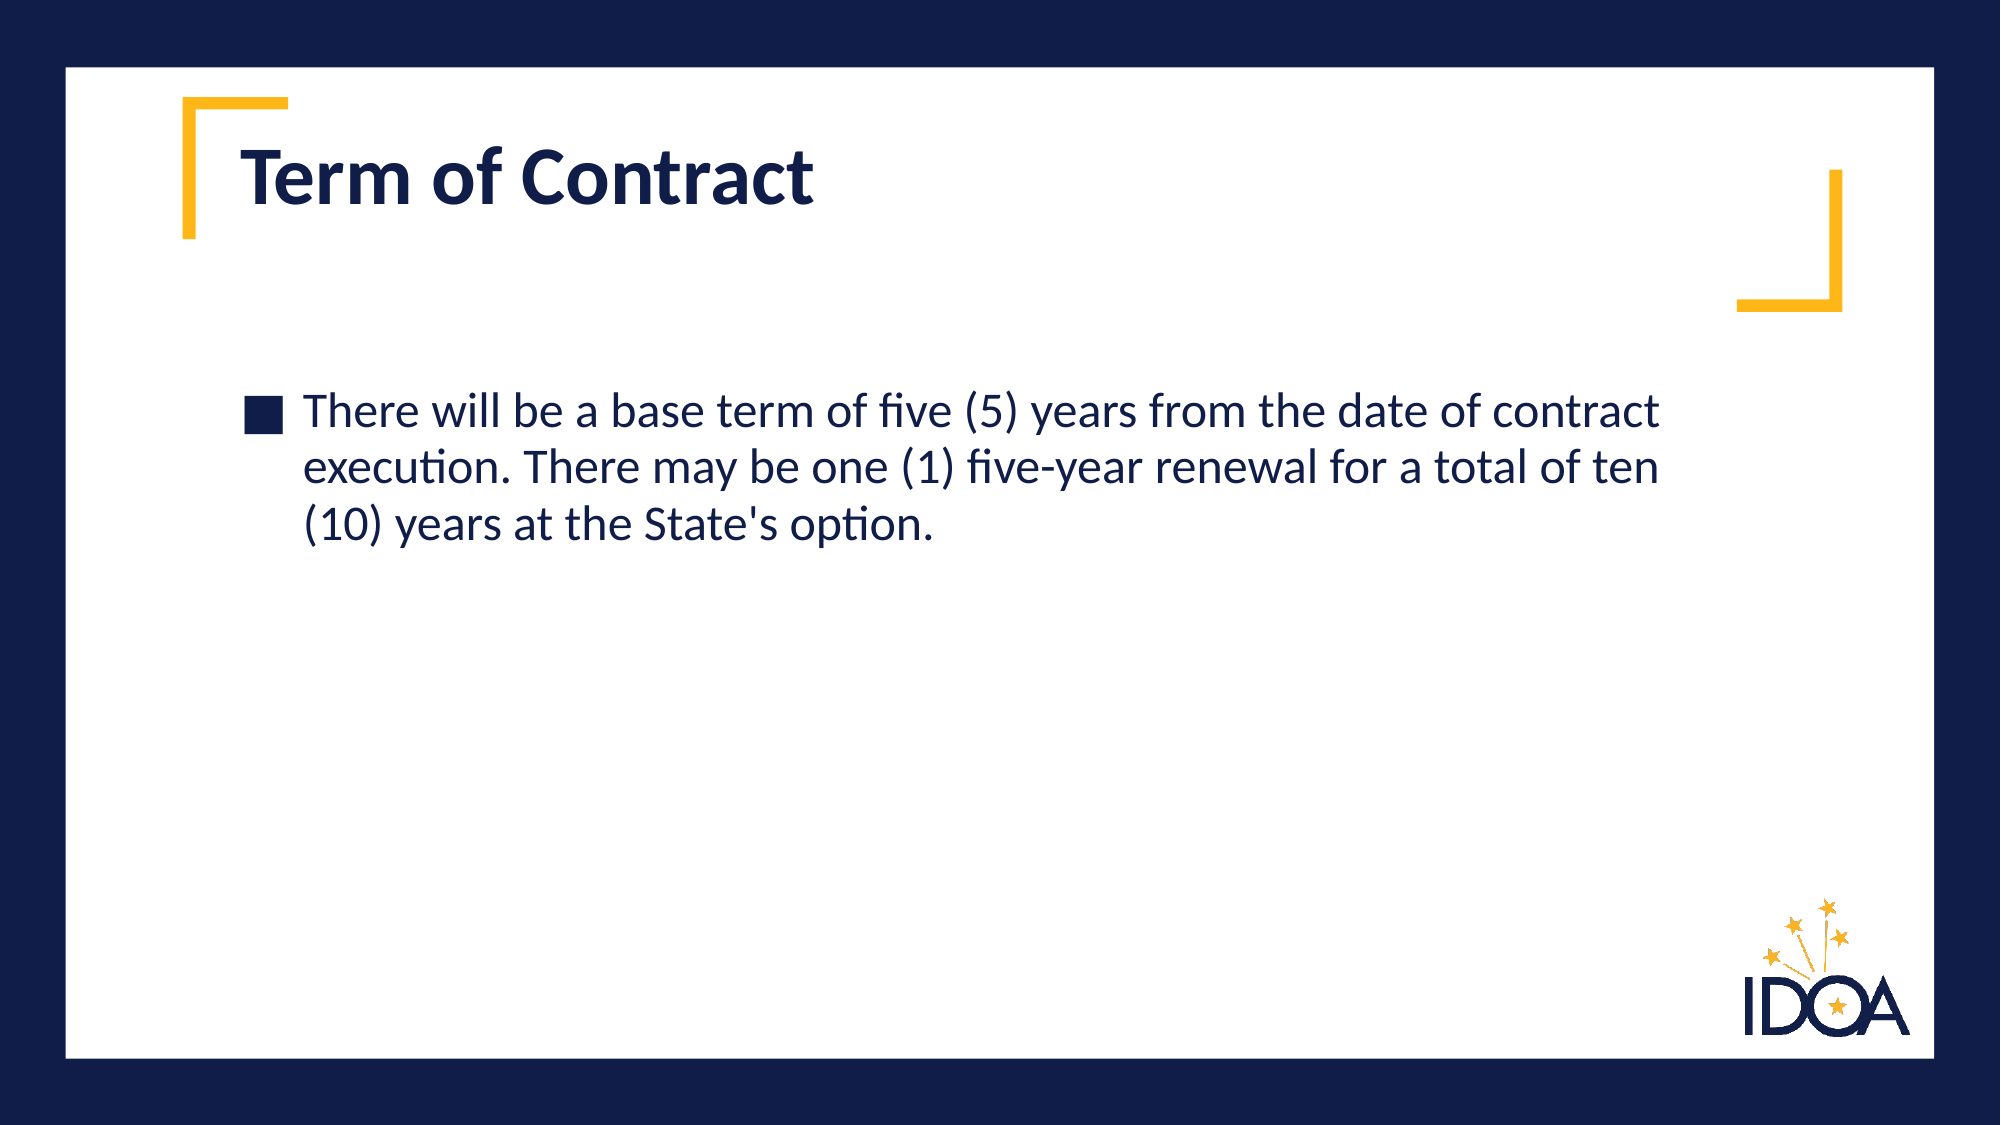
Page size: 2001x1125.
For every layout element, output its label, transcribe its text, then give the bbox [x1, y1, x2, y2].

title Term of Contract [225, 125, 1800, 262]
picture [1702, 857, 1959, 1114]
list There will be a base term of five (5) years from the date of contract execution. There may be one (1) five-year renewal for a total of ten (10) years at the State's option. [225, 375, 1711, 851]
